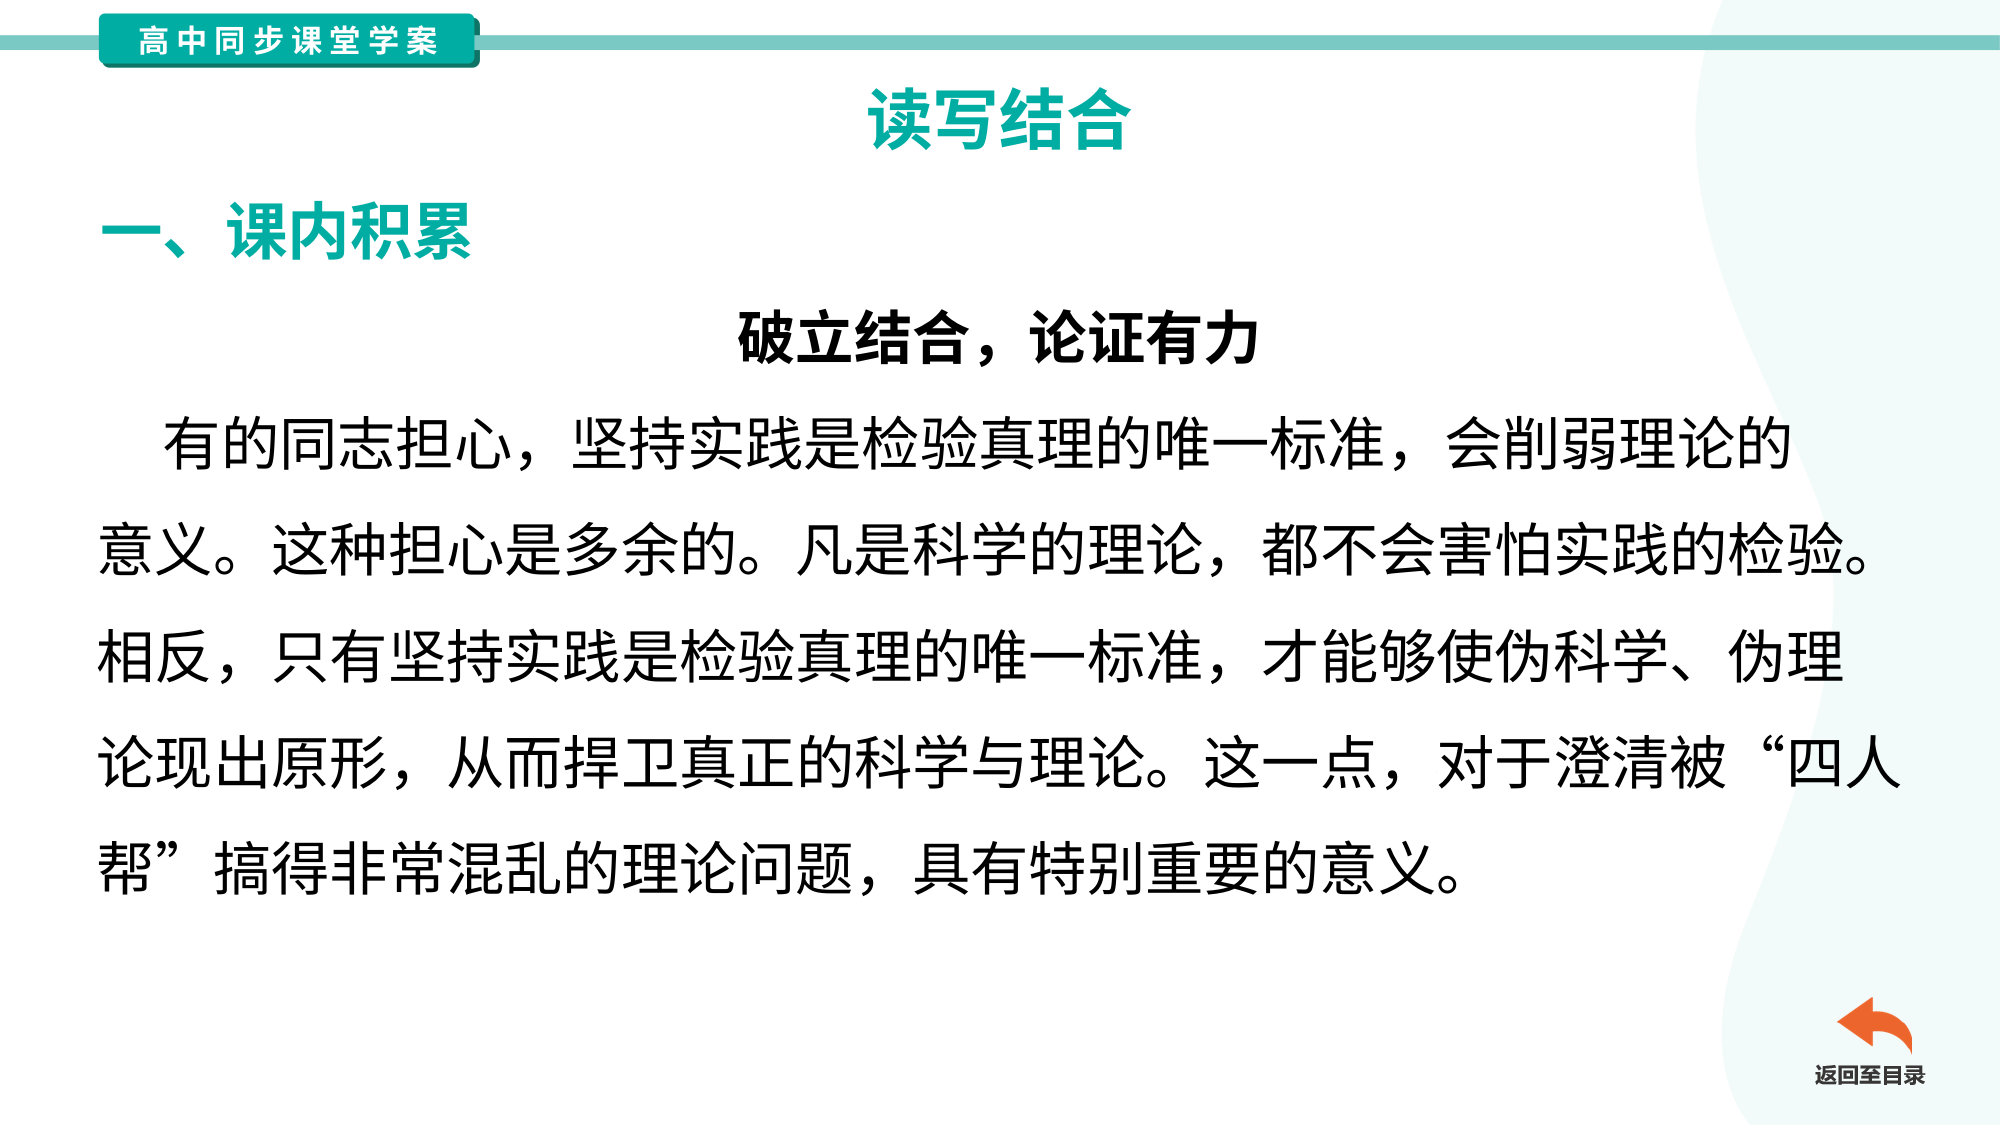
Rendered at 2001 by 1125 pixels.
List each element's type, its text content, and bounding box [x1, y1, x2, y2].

text_box 破立结合，论证有力 有的同志担心，坚持实践是检验真理的唯一标准，会削弱理论的 意义。这种担心是多余的。凡是科学的理论，都不会害怕实践的检验。 相反，只有坚持实践是检验真理的唯一标准，才能够使伪科学、伪理 论现出原形，从而捍卫真正的科学与理论。这一点，对于澄清被“四人 帮”搞得非常混乱的理论问题，具有特别重要的意义。 [100, 264, 1899, 903]
text_box 读写结合 [100, 76, 1899, 156]
text_box 一、课内积累 [100, 156, 1899, 264]
picture [0, 0, 2000, 1125]
